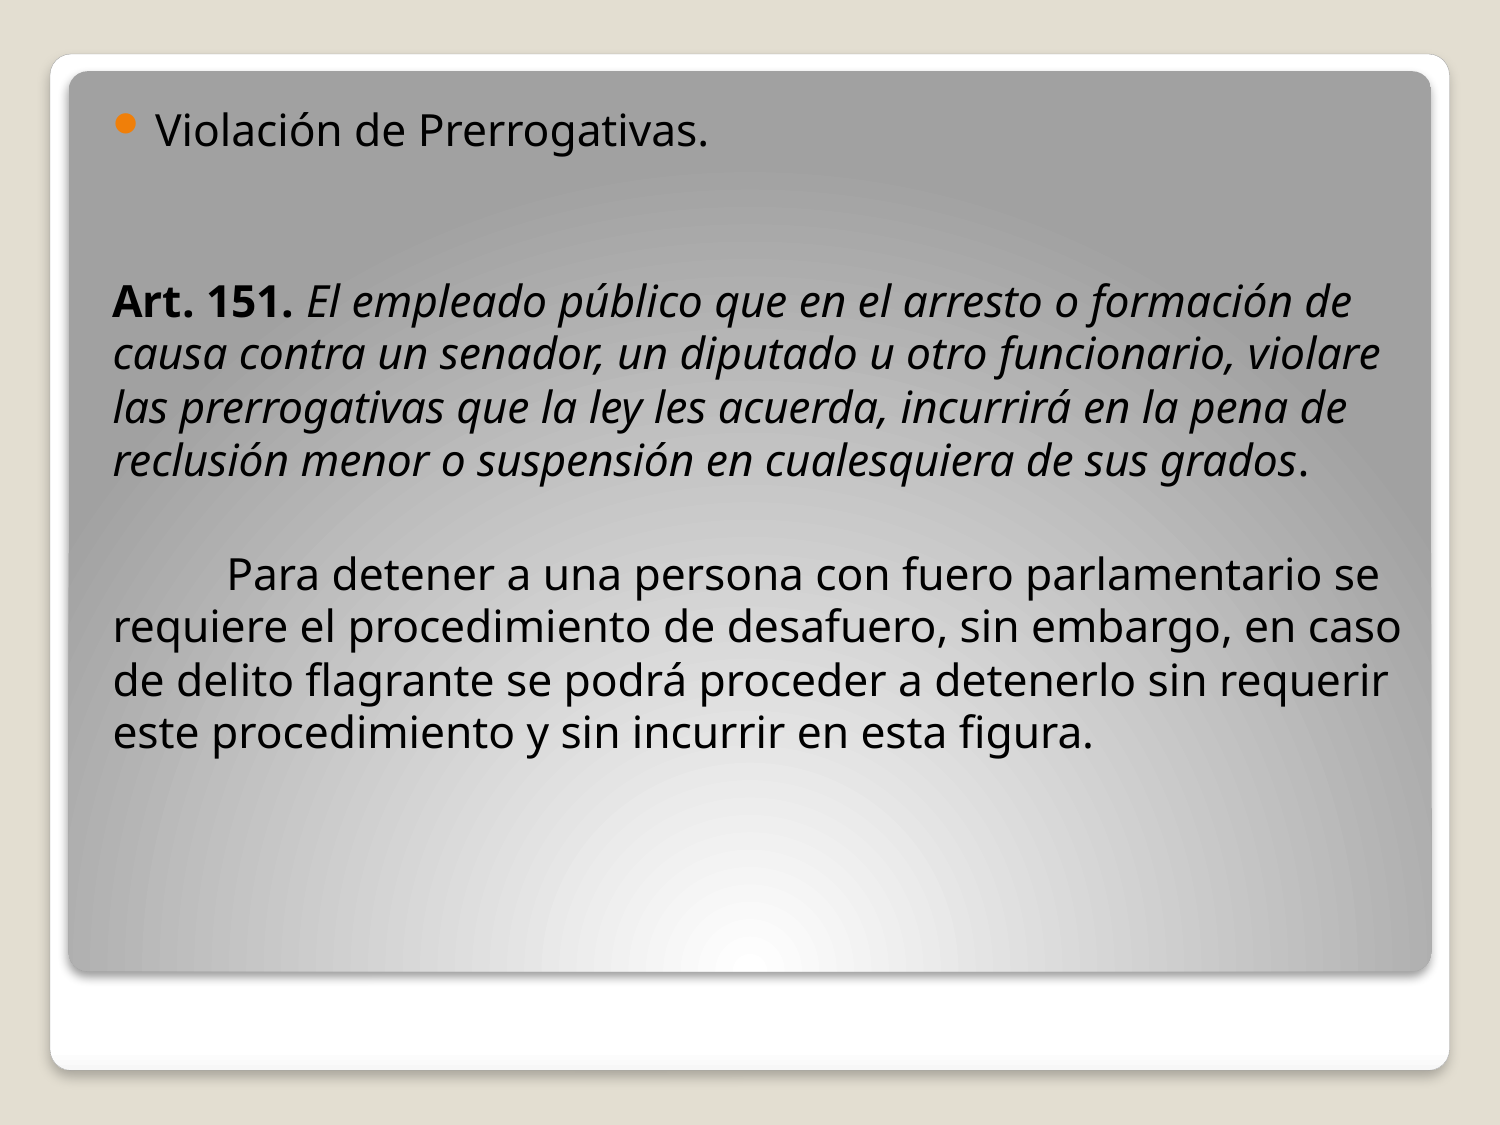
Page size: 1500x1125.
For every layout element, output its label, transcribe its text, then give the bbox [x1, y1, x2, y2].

list Violación de Prerrogativas. Art. 151. El empleado público que en el arresto o formación de causa contra un senador, un diputado u otro funcionario, violare las prerrogativas que la ley les acuerda, incurrirá en la pena de reclusión menor o suspensión en cualesquiera de sus grados. Para detener a una persona con fuero parlamentario se requiere el procedimiento de desafuero, sin embargo, en caso de delito flagrante se podrá proceder a detenerlo sin requerir este procedimiento y sin incurrir en esta figura. [82, 86, 1425, 774]
